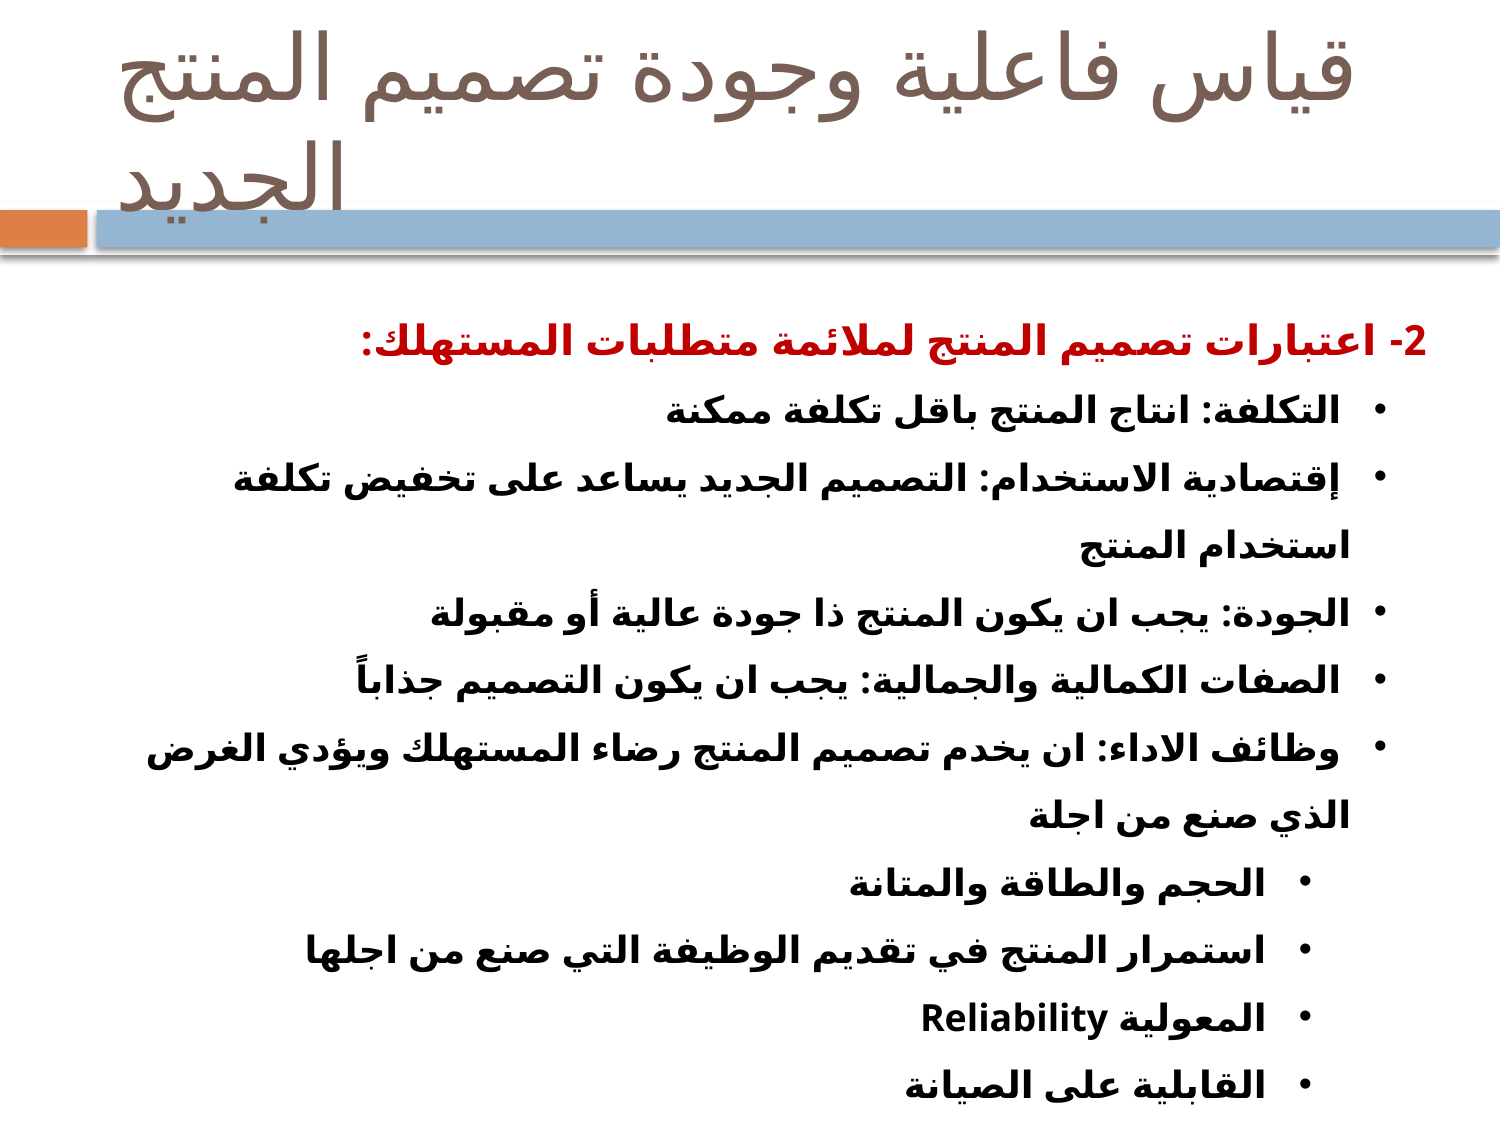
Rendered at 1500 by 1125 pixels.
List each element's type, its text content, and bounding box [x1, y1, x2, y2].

text_box 2- اعتبارات تصميم المنتج لملائمة متطلبات المستهلك: التكلفة: انتاج المنتج باقل تكلفة ممكنة إقتصادية الاستخدام: التصميم الجديد يساعد على تخفيض تكلفة استخدام المنتج الجودة: يجب ان يكون المنتج ذا جودة عالية أو مقبولة الصفات الكمالية والجمالية: يجب ان يكون التصميم جذاباً وظائف الاداء: ان يخدم تصميم المنتج رضاء المستهلك ويؤدي الغرض الذي صنع من اجلة الحجم والطاقة والمتانة استمرار المنتج في تقديم الوظيفة التي صنع من اجلها المعولية Reliability القابلية على الصيانة الأمان عند الاستخدام [82, 281, 1442, 1125]
title قياس فاعلية وجودة تصميم المنتج الجديد [100, 37, 1438, 200]
